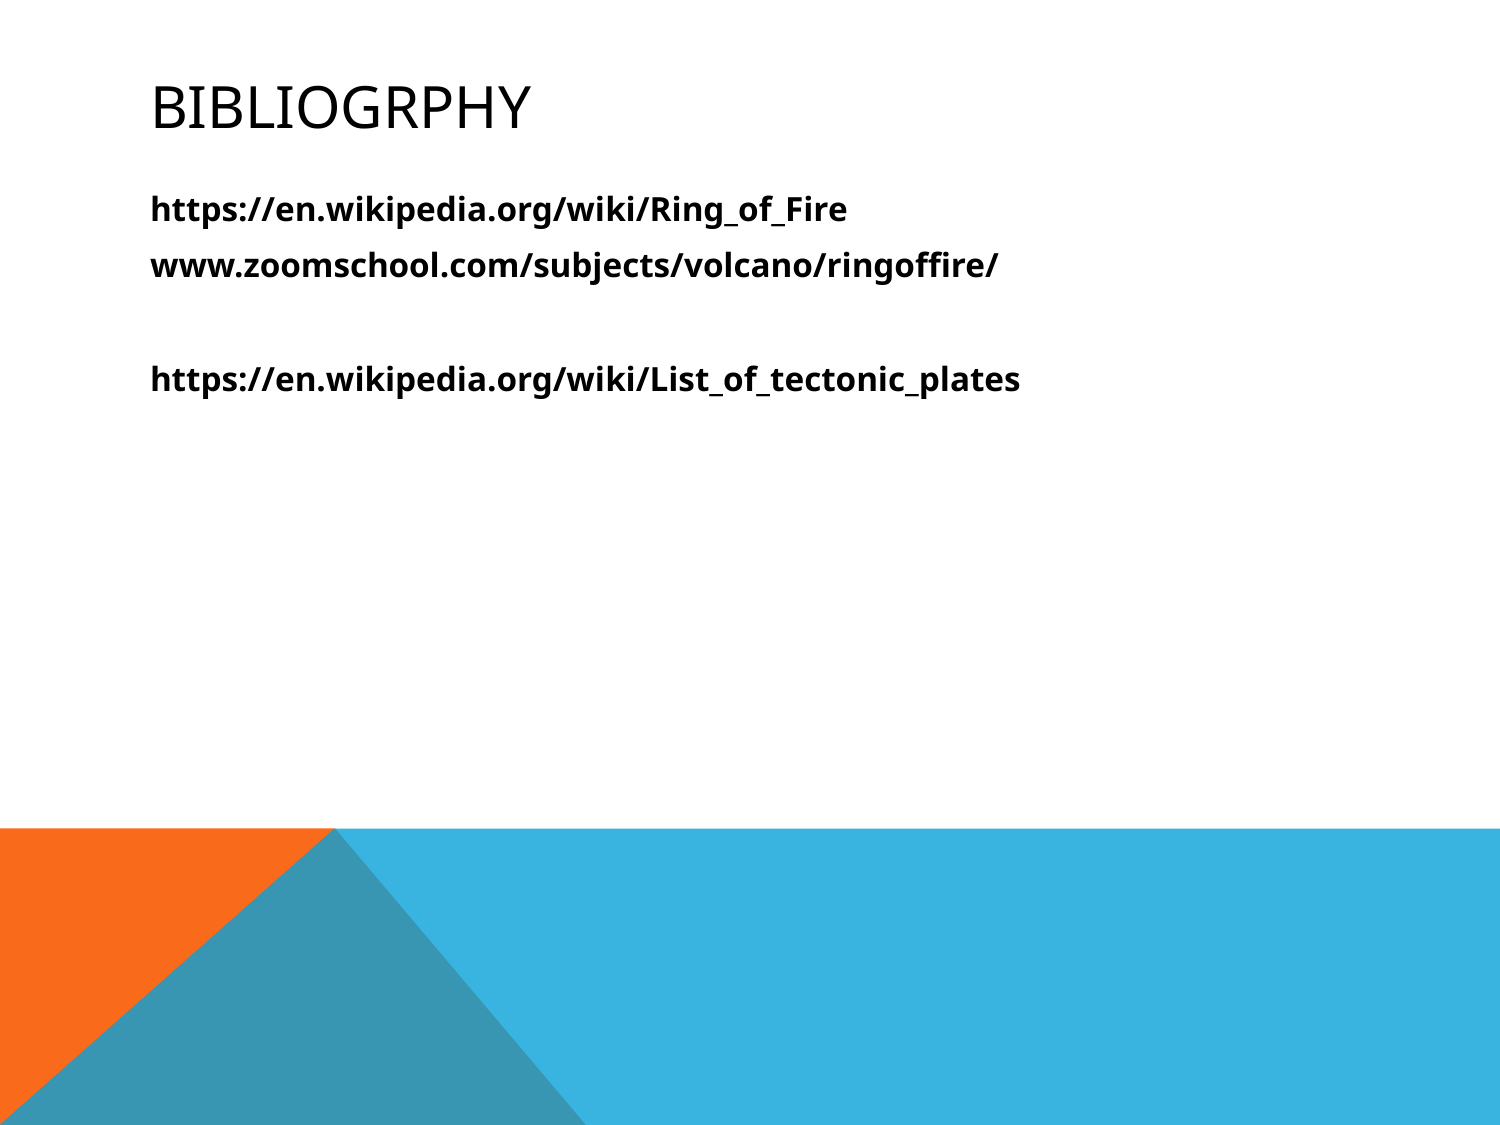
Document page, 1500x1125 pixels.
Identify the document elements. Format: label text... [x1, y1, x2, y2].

title bibliogrphy [135, 60, 1369, 150]
list https://en.wikipedia.org/wiki/Ring_of_Fire www.zoomschool.com/subjects/volcano/ringoffire/ https://en.wikipedia.org/wiki/List_of_tectonic_plates [135, 180, 1369, 768]
